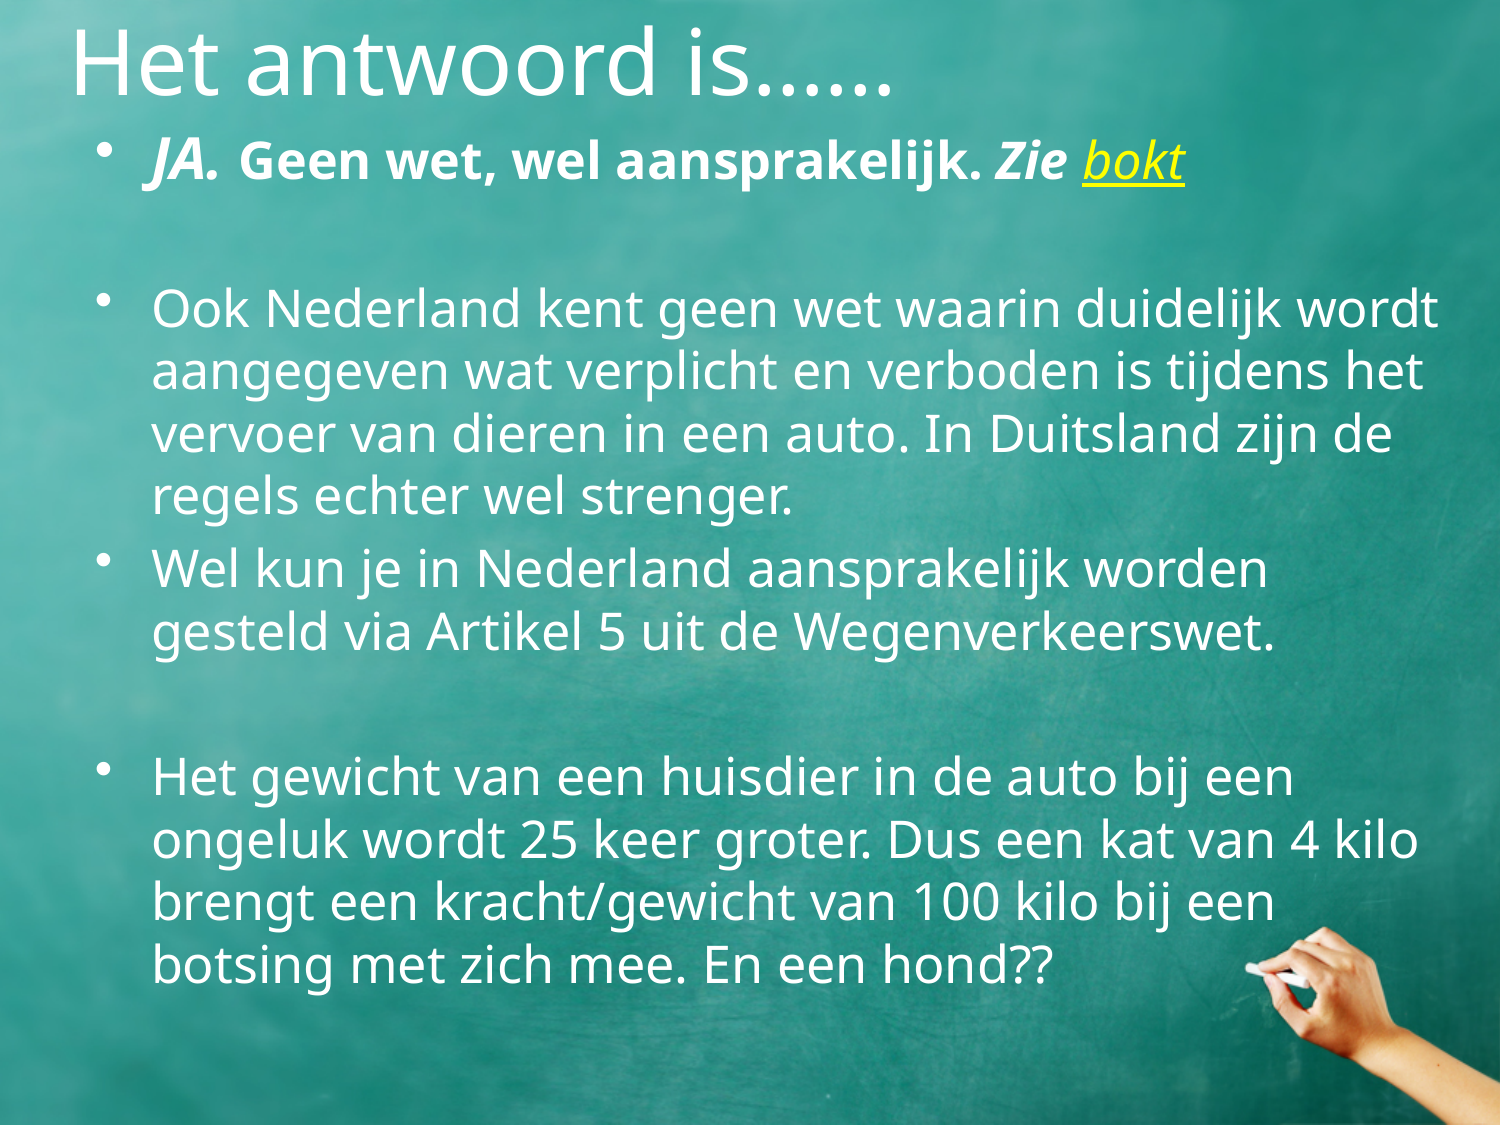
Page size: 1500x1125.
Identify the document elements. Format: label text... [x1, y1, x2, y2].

picture [0, 0, 1500, 1125]
list JA. Geen wet, wel aansprakelijk. Zie bokt Ook Nederland kent geen wet waarin duidelijk wordt aangegeven wat verplicht en verboden is tijdens het vervoer van dieren in een auto. In Duitsland zijn de regels echter wel strenger. Wel kun je in Nederland aansprakelijk worden gesteld via Artikel 5 uit de Wegenverkeerswet. Het gewicht van een huisdier in de auto bij een ongeluk wordt 25 keer groter. Dus een kat van 4 kilo brengt een kracht/gewicht van 100 kilo bij een botsing met zich mee. En een hond?? [79, 113, 1458, 1006]
title Het antwoord is…… [53, 0, 1485, 118]
